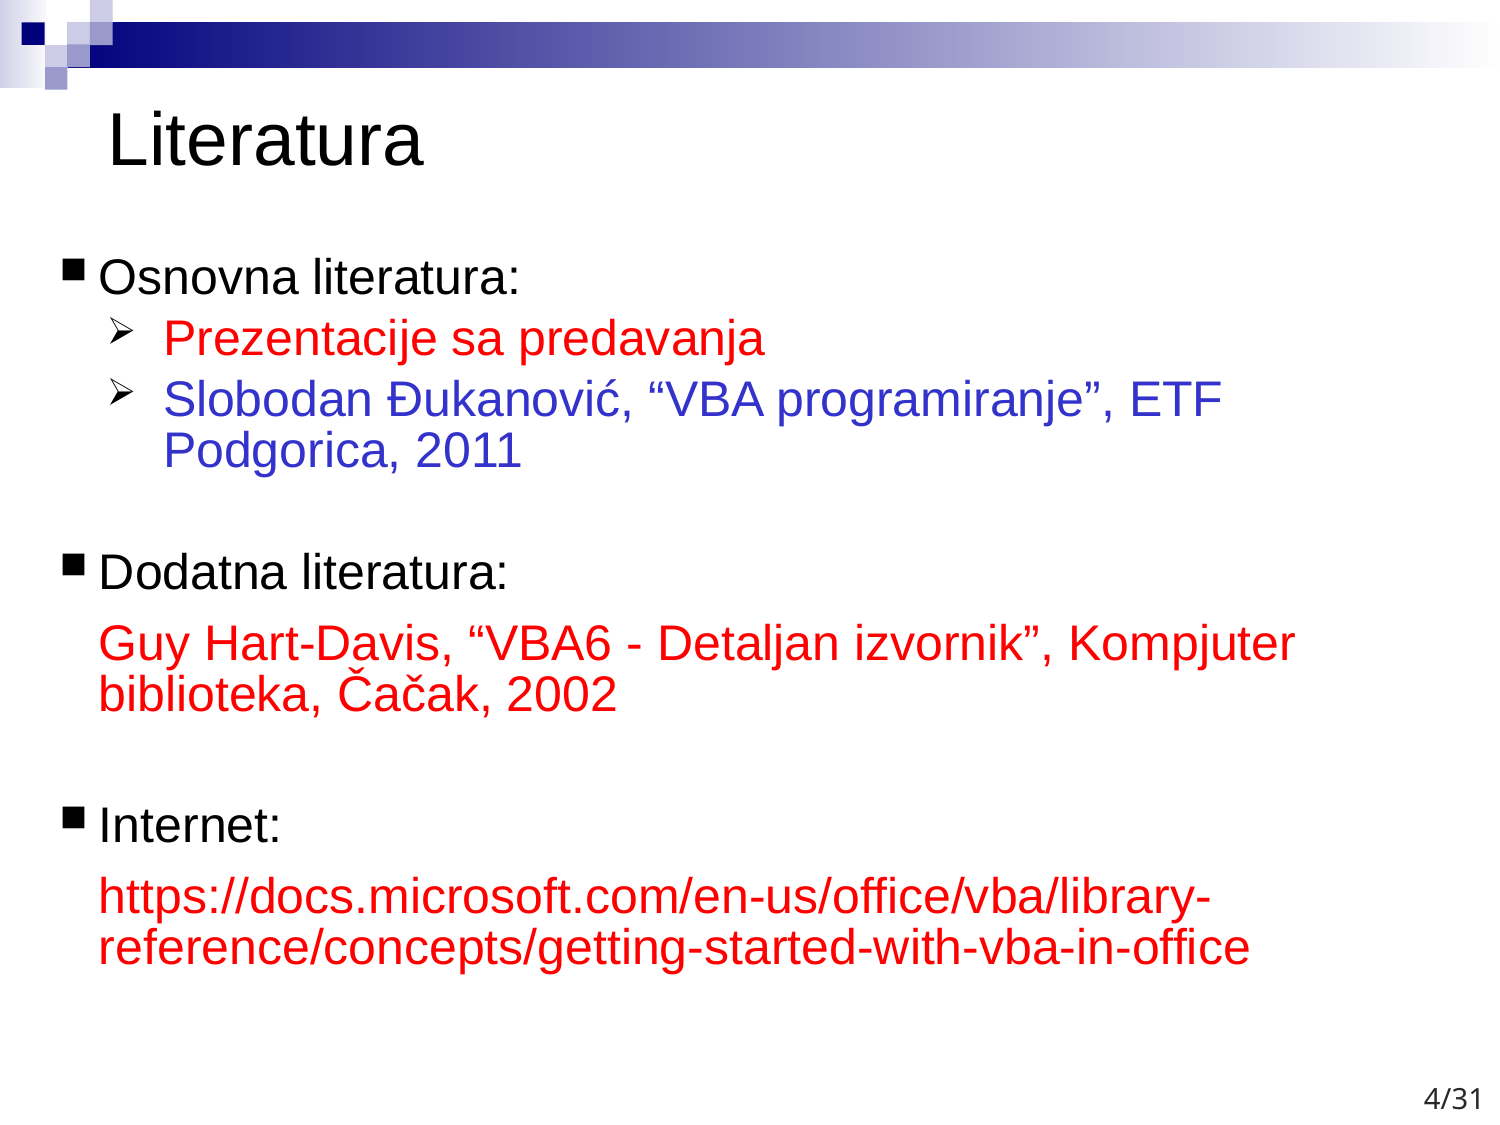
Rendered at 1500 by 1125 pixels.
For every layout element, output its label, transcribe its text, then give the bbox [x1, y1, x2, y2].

text_box 4/31 [1374, 1072, 1500, 1123]
title Literatura [92, 75, 469, 197]
list Osnovna literatura: Prezentacije sa predavanja Slobodan Đukanović, “VBA programiranje”, ETF Podgorica, 2011 Dodatna literatura: Guy Hart-Davis, “VBA6 - Detaljan izvornik”, Kompjuter biblioteka, Čačak, 2002 Internet: https://docs.microsoft.com/en-us/office/vba/library-reference/concepts/getting-started-with-vba-in-office [50, 246, 1436, 1023]
